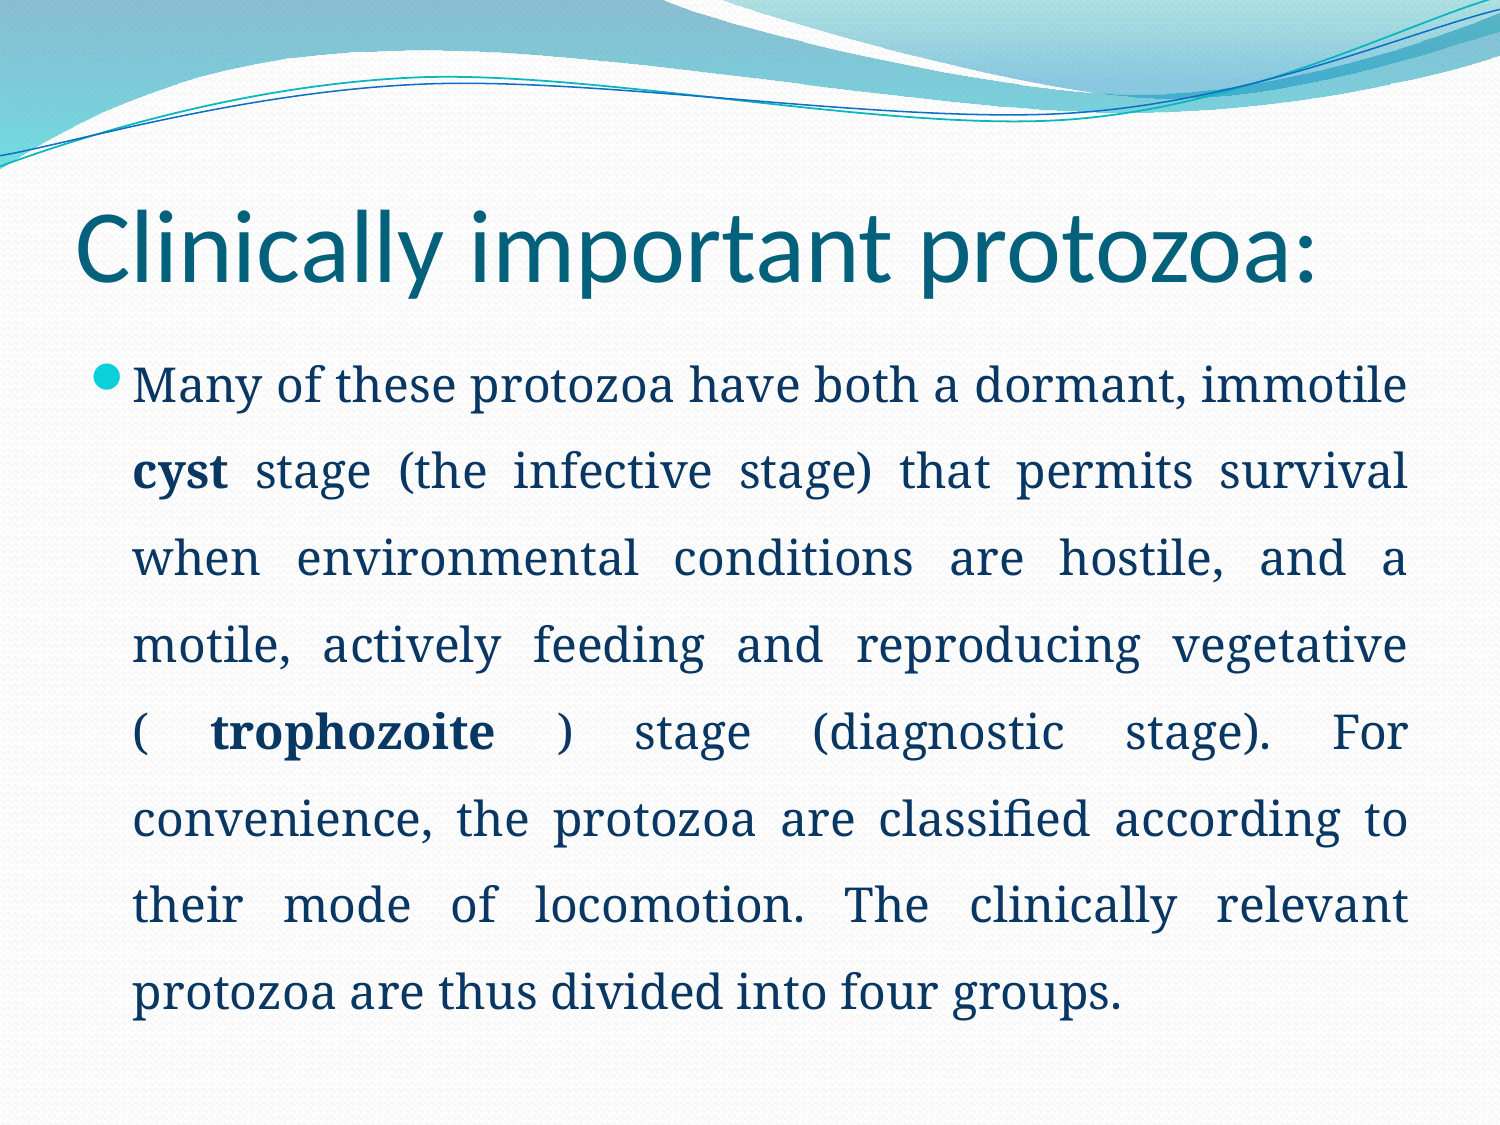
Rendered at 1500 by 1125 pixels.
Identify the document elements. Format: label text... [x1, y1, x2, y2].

list Many of these protozoa have both a dormant, immotile cyst stage (the infective stage) that permits survival when environmental conditions are hostile, and a motile, actively feeding and reproducing vegetative ( trophozoite ) stage (diagnostic stage). For convenience, the protozoa are classified according to their mode of locomotion. The clinically relevant protozoa are thus divided into four groups. [75, 317, 1425, 1038]
title Clinically important protozoa: [75, 115, 1425, 303]
